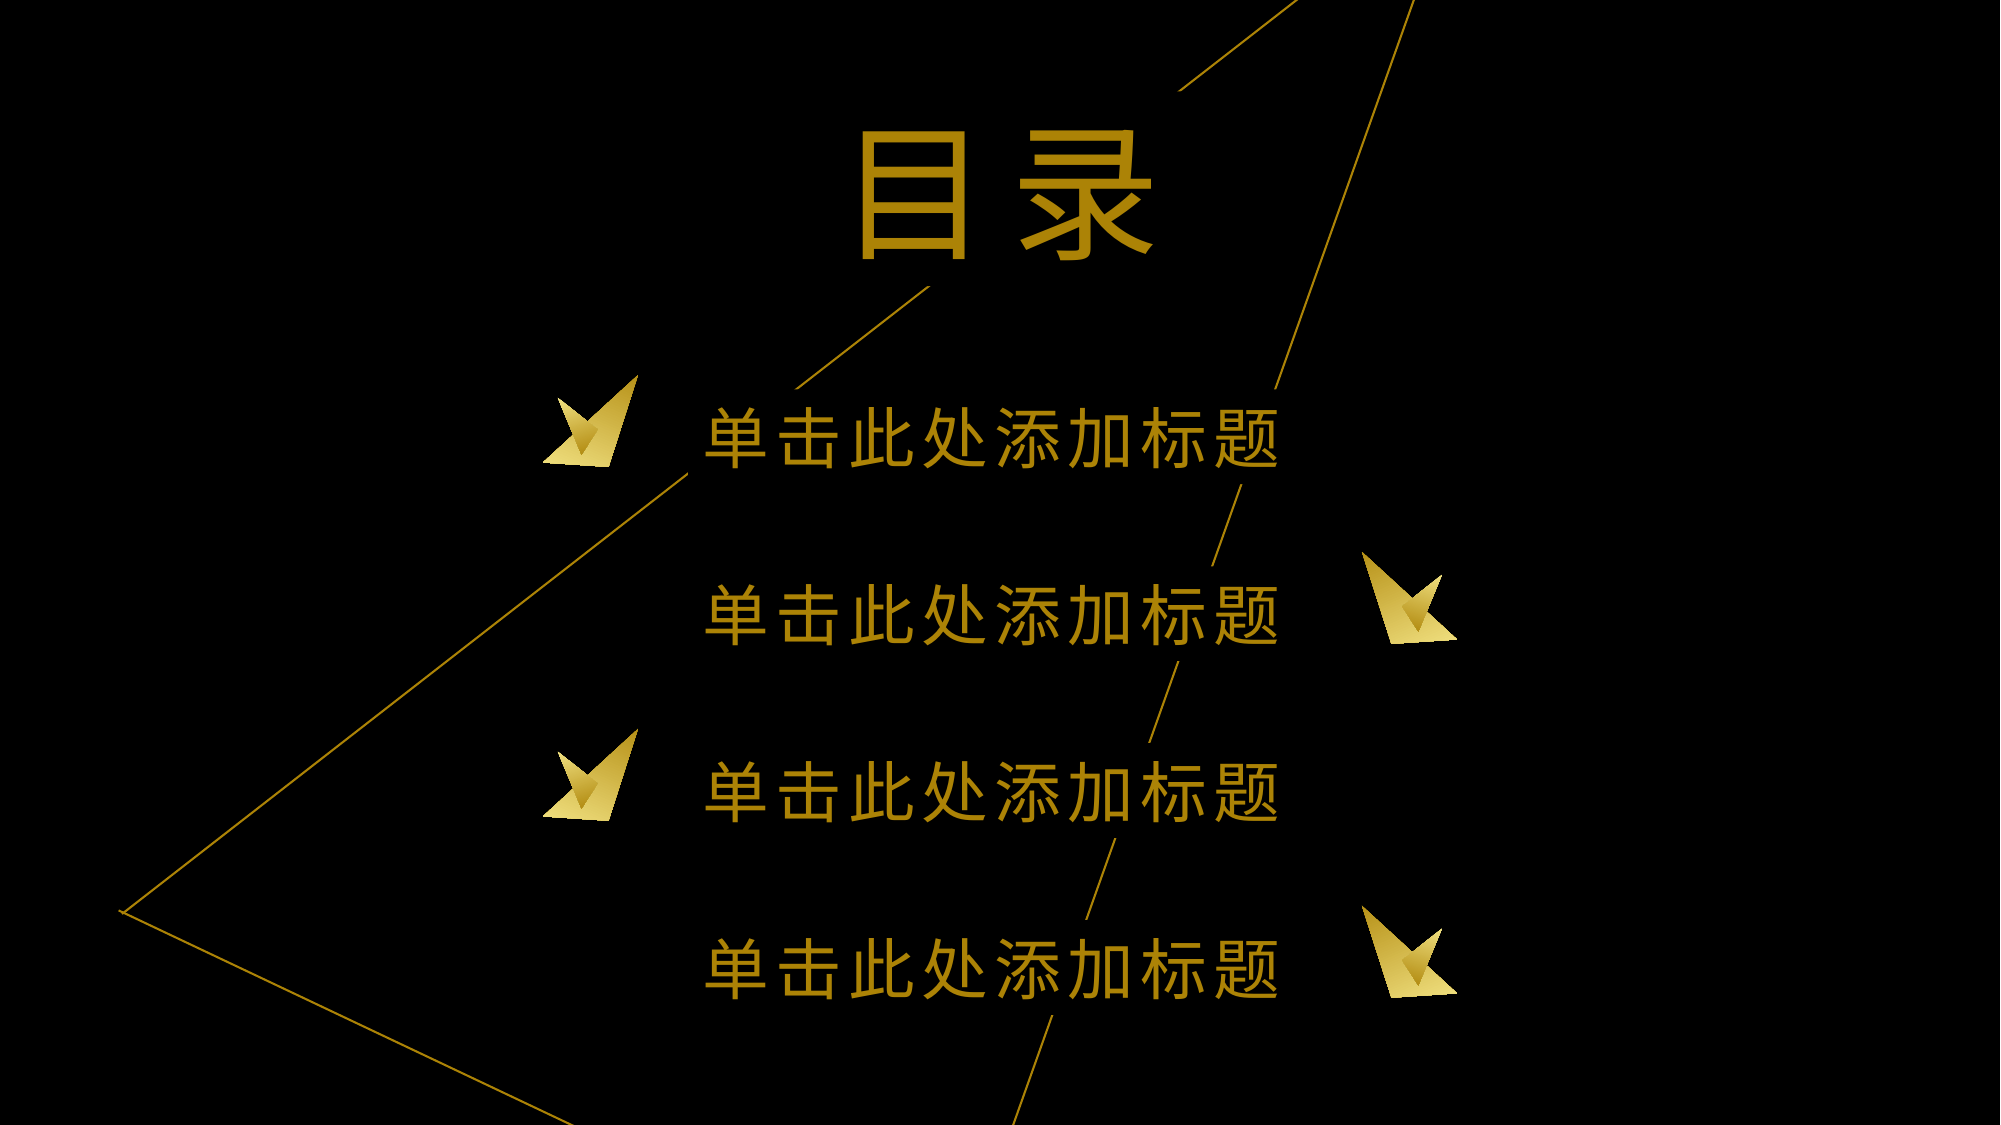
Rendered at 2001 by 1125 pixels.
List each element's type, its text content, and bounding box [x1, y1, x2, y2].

text_box [124, 472, 688, 912]
text_box [1274, 0, 1415, 389]
text_box [1148, 661, 1180, 743]
text_box [1400, 574, 1443, 634]
text_box 单击此处添加标题 [688, 920, 1312, 1015]
text_box [1361, 551, 1460, 645]
text_box 单击此处添加标题 [688, 743, 1312, 838]
text_box [556, 397, 600, 457]
text_box [1085, 838, 1117, 920]
text_box [540, 728, 639, 822]
text_box [118, 909, 575, 1125]
text_box [1211, 485, 1243, 566]
text_box [1400, 927, 1443, 988]
text_box [794, 287, 930, 389]
text_box [1012, 1015, 1054, 1125]
text_box [1361, 905, 1460, 999]
text_box 单击此处添加标题 [688, 389, 1312, 485]
text_box [540, 374, 639, 468]
text_box [556, 750, 600, 811]
text_box 单击此处添加标题 [688, 566, 1312, 661]
text_box [1177, 0, 1299, 91]
text_box 目录 [757, 91, 1243, 287]
